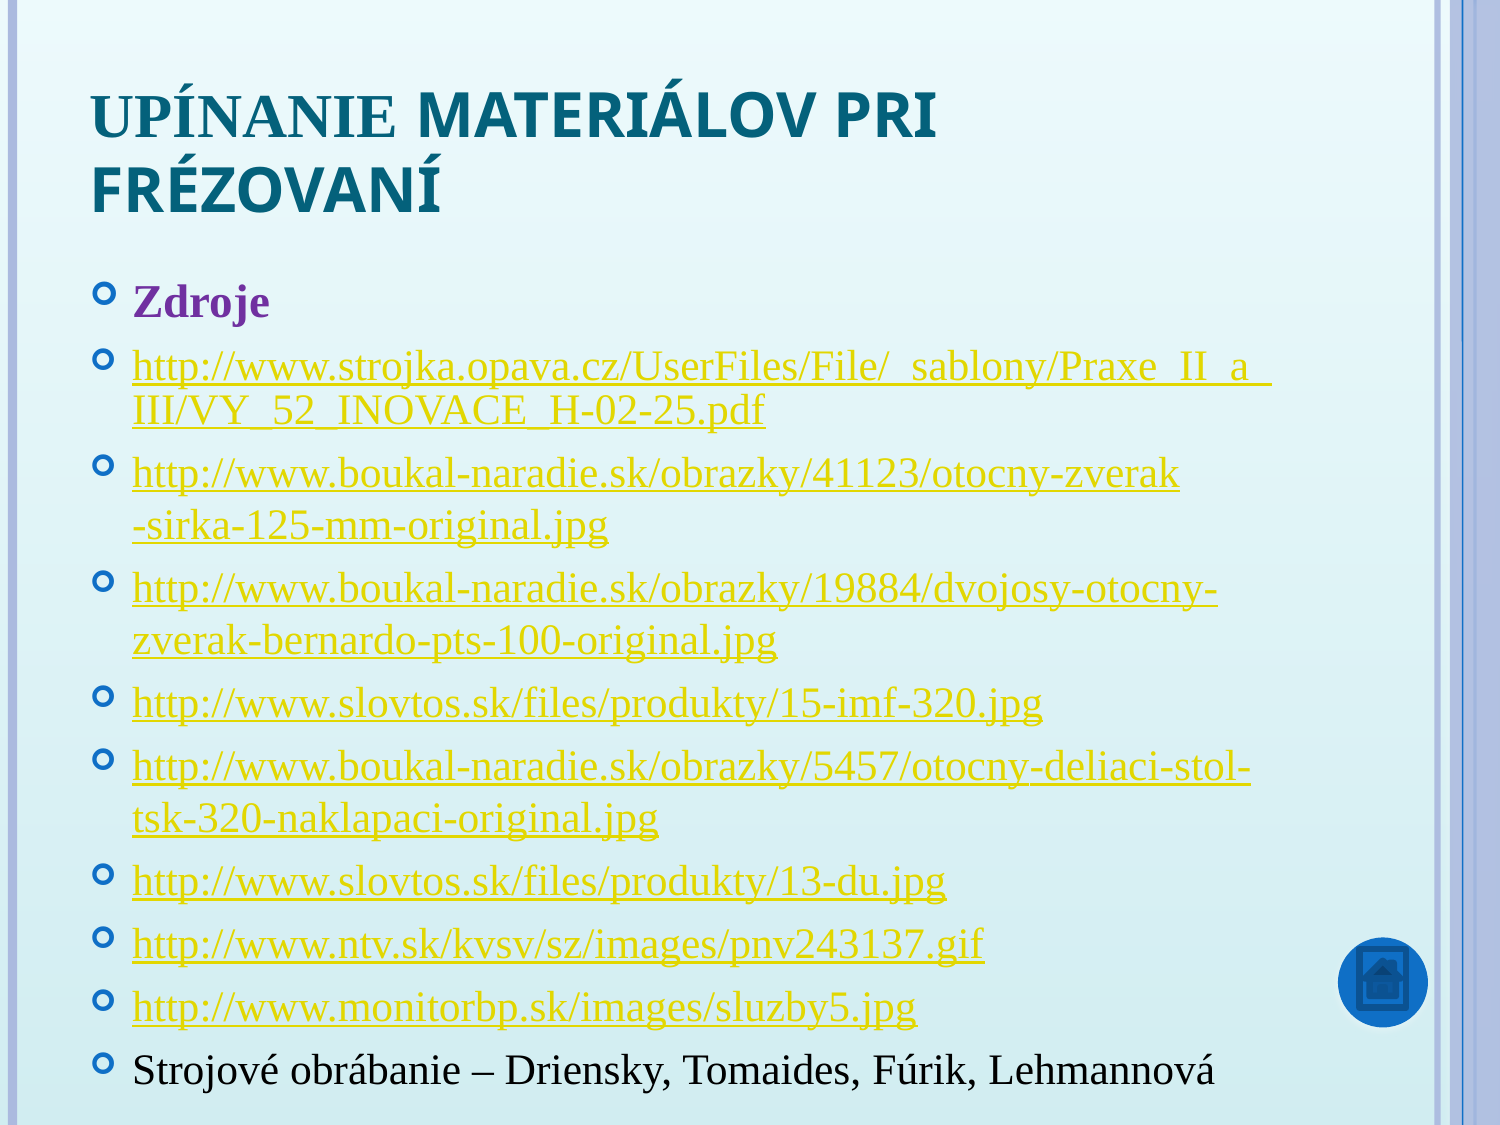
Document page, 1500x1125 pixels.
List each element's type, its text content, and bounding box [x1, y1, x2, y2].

title Upínanie materiálov pri frézovaní [75, 45, 1300, 233]
list Zdroje http://www.strojka.opava.cz/UserFiles/File/_sablony/Praxe_II_a_III/VY_52_INOVACE_H-02-25.pdf http://www.boukal-naradie.sk/obrazky/41123/otocny-zverak-sirka-125-mm-original.jpg http://www.boukal-naradie.sk/obrazky/19884/dvojosy-otocny-zverak-bernardo-pts-100-original.jpg http://www.slovtos.sk/files/produkty/15-imf-320.jpg http://www.boukal-naradie.sk/obrazky/5457/otocny-deliaci-stol-tsk-320-naklapaci-original.jpg http://www.slovtos.sk/files/produkty/13-du.jpg http://www.ntv.sk/kvsv/sz/images/pnv243137.gif http://www.monitorbp.sk/images/sluzby5.jpg Strojové obrábanie – Driensky, Tomaides, Fúrik, Lehmannová [75, 262, 1300, 1062]
text_box [1356, 946, 1409, 1011]
